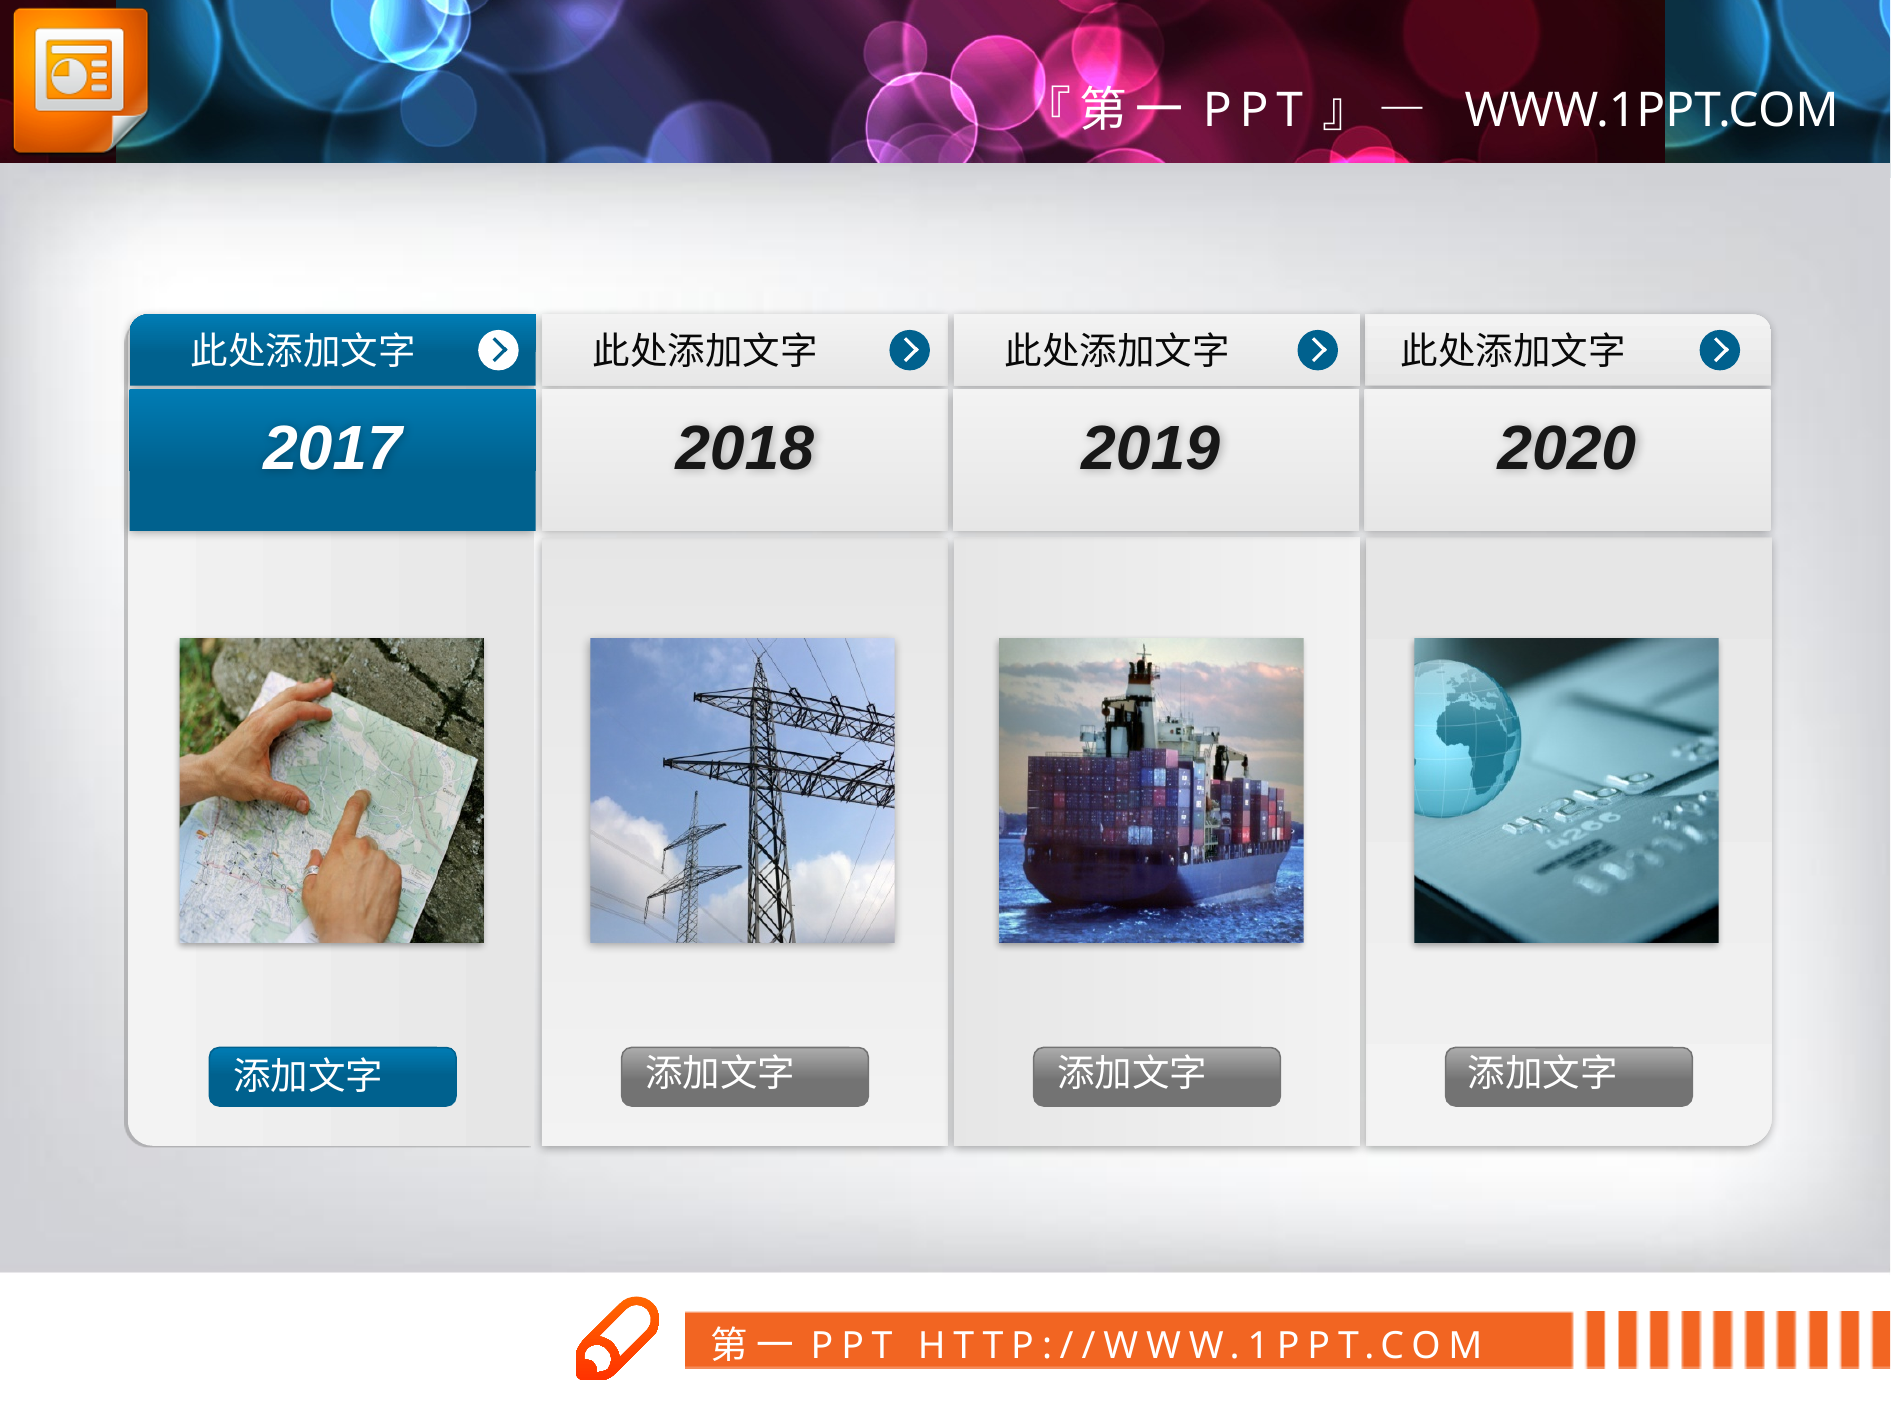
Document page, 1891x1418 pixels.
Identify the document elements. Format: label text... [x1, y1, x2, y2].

text_box [953, 540, 1359, 1146]
picture [685, 1311, 1891, 1369]
text_box 添加文字 [218, 1044, 446, 1104]
text_box 2019 [1020, 399, 1281, 490]
text_box [1033, 1047, 1281, 1106]
text_box [127, 539, 534, 1146]
text_box 2017 [202, 399, 463, 490]
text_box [1297, 329, 1339, 371]
text_box [129, 389, 536, 531]
text_box [953, 389, 1359, 531]
text_box 添加文字 [1042, 1041, 1269, 1102]
picture [0, 0, 1891, 1275]
text_box [179, 638, 484, 943]
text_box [477, 329, 519, 371]
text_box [1364, 314, 1773, 1146]
text_box [999, 638, 1304, 943]
text_box [129, 314, 536, 386]
text_box 此处添加文字 [990, 319, 1264, 380]
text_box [541, 314, 949, 1146]
text_box [209, 1047, 457, 1106]
text_box 此处添加文字 [175, 319, 449, 380]
text_box [953, 314, 1360, 386]
